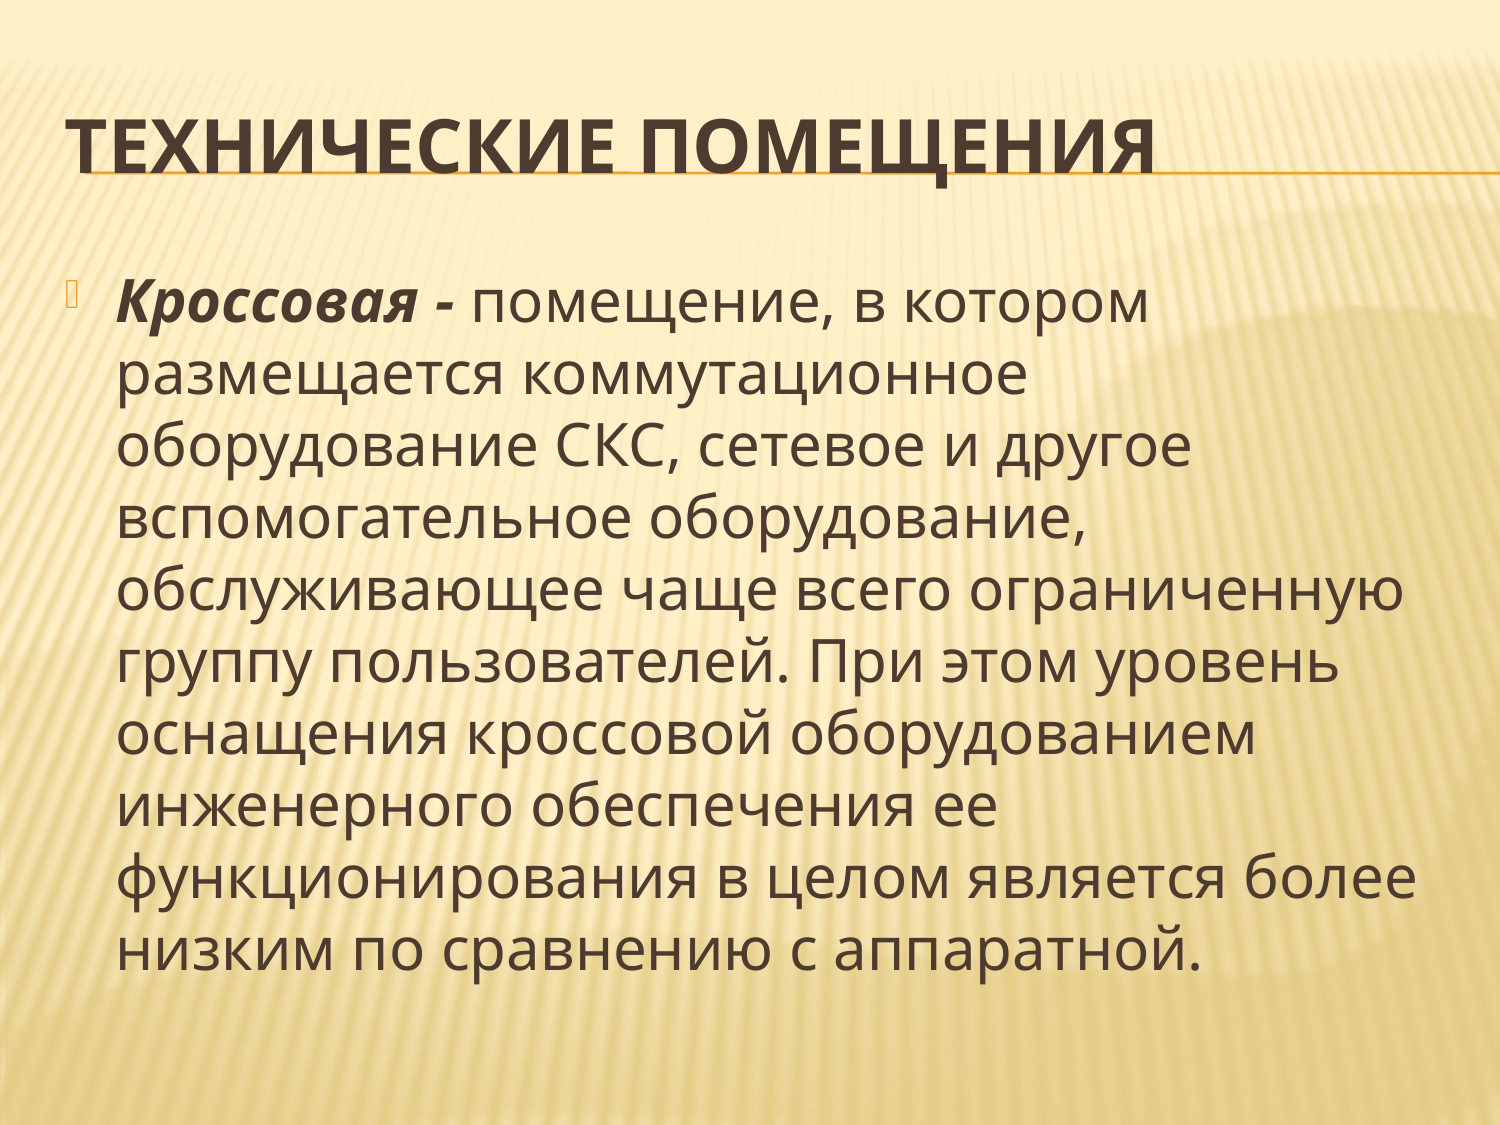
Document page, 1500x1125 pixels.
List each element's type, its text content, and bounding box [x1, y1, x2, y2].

list Кроссовая - помещение, в котором размещается коммутационное оборудование СКС, сетевое и другое вспомогательное оборудование, обслуживающее чаще всего ограниченную группу пользователей. При этом уровень оснащения кроссовой оборудованием инженерного обеспечения ее функционирования в целом является более низким по сравнению с аппаратной. [50, 254, 1475, 998]
title Технические помещения [50, 75, 1475, 213]
